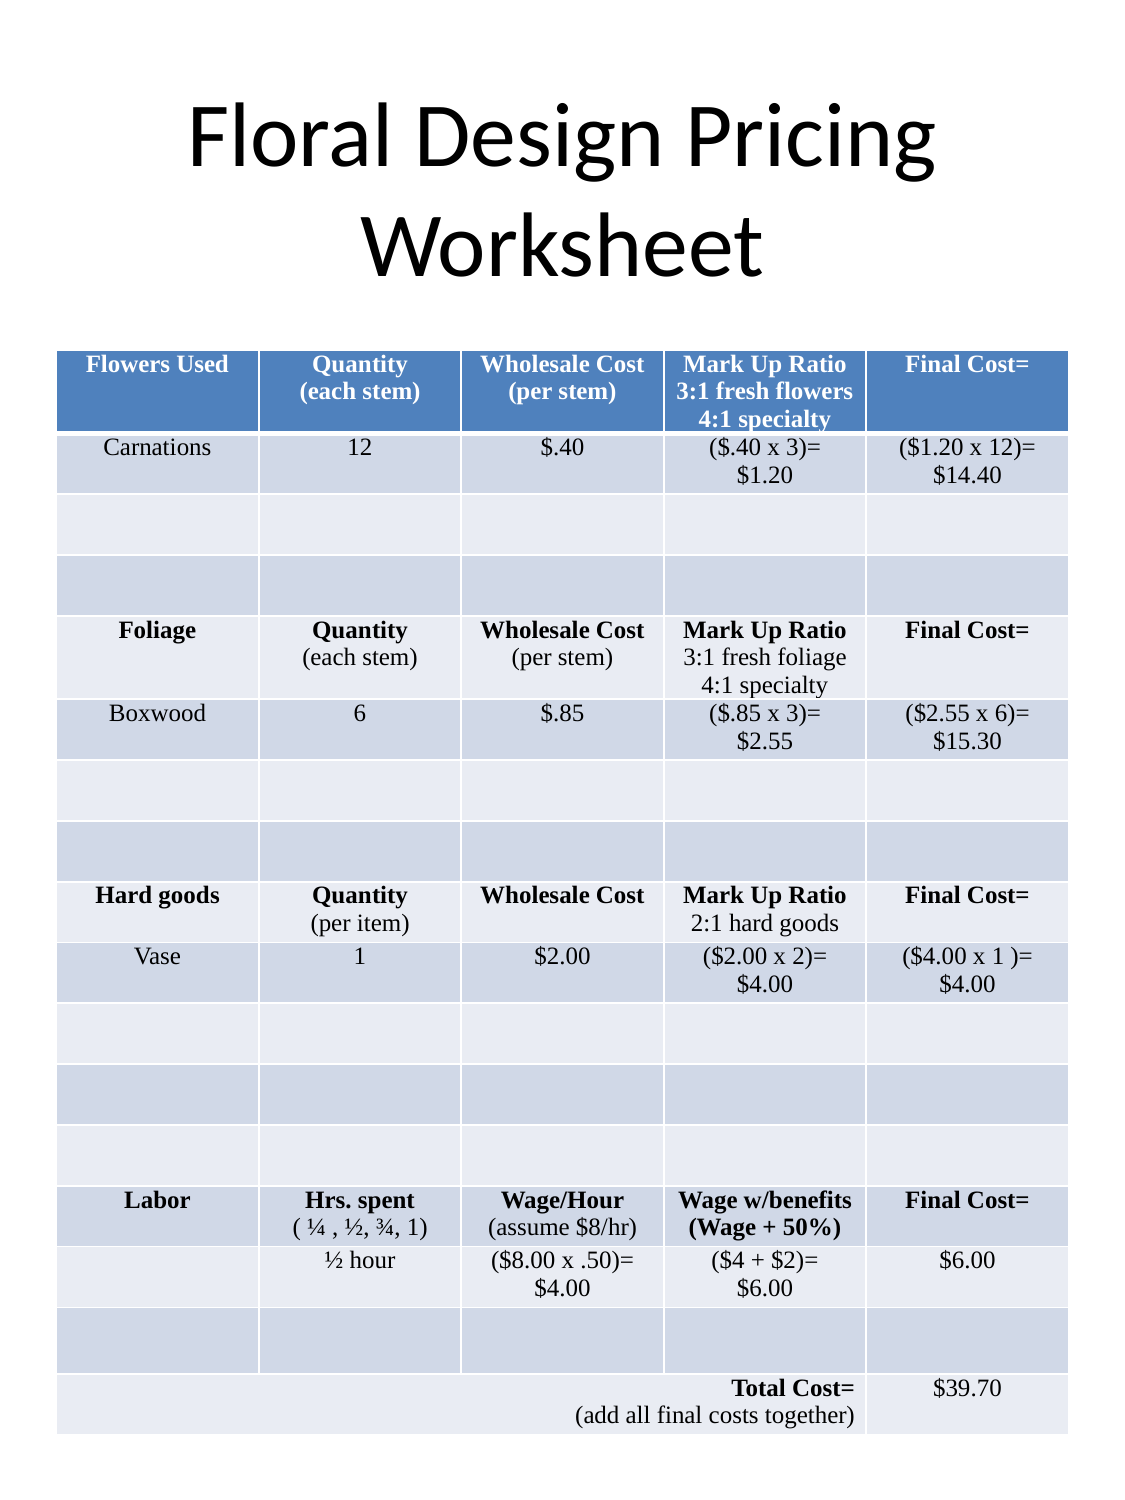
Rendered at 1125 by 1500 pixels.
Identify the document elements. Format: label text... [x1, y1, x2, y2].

table_cell [462, 761, 663, 820]
table_cell [665, 495, 865, 554]
table_cell [57, 556, 258, 615]
table_header Quantity (each stem) [260, 351, 460, 431]
table_cell Mark Up Ratio 3:1 fresh foliage 4:1 specialty [665, 617, 865, 698]
title Floral Design Pricing Worksheet [56, 60, 1069, 310]
table_cell [462, 822, 663, 881]
table_cell ($.40 x 3)= $1.20 [665, 436, 865, 493]
table_cell [867, 822, 1068, 881]
table_cell [57, 1126, 258, 1185]
table_cell Wage w/benefits (Wage + 50%) [665, 1187, 865, 1246]
table_cell [462, 495, 663, 554]
table_header Wholesale Cost (per stem) [462, 351, 663, 431]
table_cell [665, 1004, 865, 1063]
table_cell [260, 495, 460, 554]
table_cell Final Cost= [867, 617, 1068, 698]
table_cell [57, 1065, 258, 1124]
table_header Final Cost= [867, 351, 1068, 431]
table_cell [462, 556, 663, 615]
table_cell Wholesale Cost [462, 883, 663, 942]
table_cell Foliage [57, 617, 258, 698]
table_cell Labor [57, 1187, 258, 1246]
table_cell Hrs. spent ( ¼ , ½, ¾, 1) [260, 1187, 460, 1246]
table_cell [57, 822, 258, 881]
table_cell [57, 1004, 258, 1063]
table_cell Wage/Hour (assume $8/hr) [462, 1187, 663, 1246]
table_cell Quantity (each stem) [260, 617, 460, 698]
table_cell Wholesale Cost (per stem) [462, 617, 663, 698]
table_cell [867, 1126, 1068, 1185]
table_cell ($8.00 x .50)= $4.00 [462, 1247, 663, 1307]
table_cell [867, 495, 1068, 554]
table_cell [57, 495, 258, 554]
table_cell Carnations [57, 436, 258, 493]
table_cell ($2.00 x 2)= $4.00 [665, 943, 865, 1002]
table_cell [867, 1004, 1068, 1063]
table_cell Total Cost= (add all final costs together) [57, 1375, 865, 1434]
table_cell [867, 556, 1068, 615]
table_cell [260, 1004, 460, 1063]
table_cell [665, 761, 865, 820]
table_cell [867, 761, 1068, 820]
table_cell $6.00 [867, 1247, 1068, 1307]
table_cell [665, 1126, 865, 1185]
table_cell ($2.55 x 6)= $15.30 [867, 700, 1068, 759]
table_cell [665, 822, 865, 881]
table_cell [260, 556, 460, 615]
table_cell 6 [260, 700, 460, 759]
table_cell Quantity (per item) [260, 883, 460, 942]
table_cell [57, 1247, 258, 1307]
table_cell Final Cost= [867, 883, 1068, 942]
table_cell Boxwood [57, 700, 258, 759]
table_cell Final Cost= [867, 1187, 1068, 1246]
table_cell $.40 [462, 436, 663, 493]
table_cell [462, 1065, 663, 1124]
table_cell ($.85 x 3)= $2.55 [665, 700, 865, 759]
table_cell [665, 1065, 865, 1124]
table_cell [867, 1065, 1068, 1124]
table_cell Vase [57, 943, 258, 1002]
table_cell [462, 1308, 663, 1373]
table_cell [260, 1308, 460, 1373]
table_cell Hard goods [57, 883, 258, 942]
table_cell [260, 822, 460, 881]
table_cell ($1.20 x 12)= $14.40 [867, 436, 1068, 493]
table_cell $39.70 [867, 1375, 1068, 1434]
table_cell [665, 1308, 865, 1373]
table_cell [57, 761, 258, 820]
table_cell ($4.00 x 1 )= $4.00 [867, 943, 1068, 1002]
table_cell [462, 1126, 663, 1185]
table_cell [665, 556, 865, 615]
table_cell 1 [260, 943, 460, 1002]
table_cell [462, 1004, 663, 1063]
table_cell ($4 + $2)= $6.00 [665, 1247, 865, 1307]
table_cell 12 [260, 436, 460, 493]
table_cell Mark Up Ratio 2:1 hard goods [665, 883, 865, 942]
table_cell ½ hour [260, 1247, 460, 1307]
table_cell $.85 [462, 700, 663, 759]
table_cell [260, 1126, 460, 1185]
table_header Flowers Used [57, 351, 258, 431]
table_header Mark Up Ratio 3:1 fresh flowers 4:1 specialty [665, 351, 865, 431]
table_cell $2.00 [462, 943, 663, 1002]
table_cell [260, 761, 460, 820]
table_cell [57, 1308, 258, 1373]
table_cell [867, 1308, 1068, 1373]
table_cell [260, 1065, 460, 1124]
